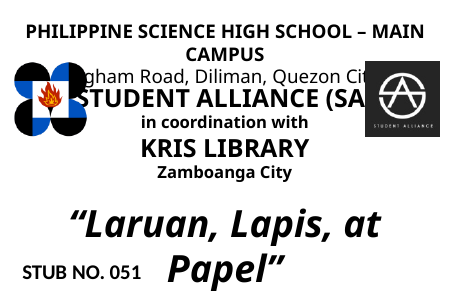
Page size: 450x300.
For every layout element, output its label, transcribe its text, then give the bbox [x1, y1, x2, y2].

picture [12, 60, 88, 137]
text_box STUB NO. 051 [7, 251, 213, 292]
picture [364, 60, 441, 137]
text_box STUDENT ALLIANCE (SA) in coordination with KRIS LIBRARY Zamboanga City [0, 74, 450, 190]
text_box “Laruan, Lapis, at Papel” [0, 192, 450, 298]
text_box PHILIPPINE SCIENCE HIGH SCHOOL – MAIN CAMPUS Agham Road, Diliman, Quezon City [0, 12, 450, 74]
